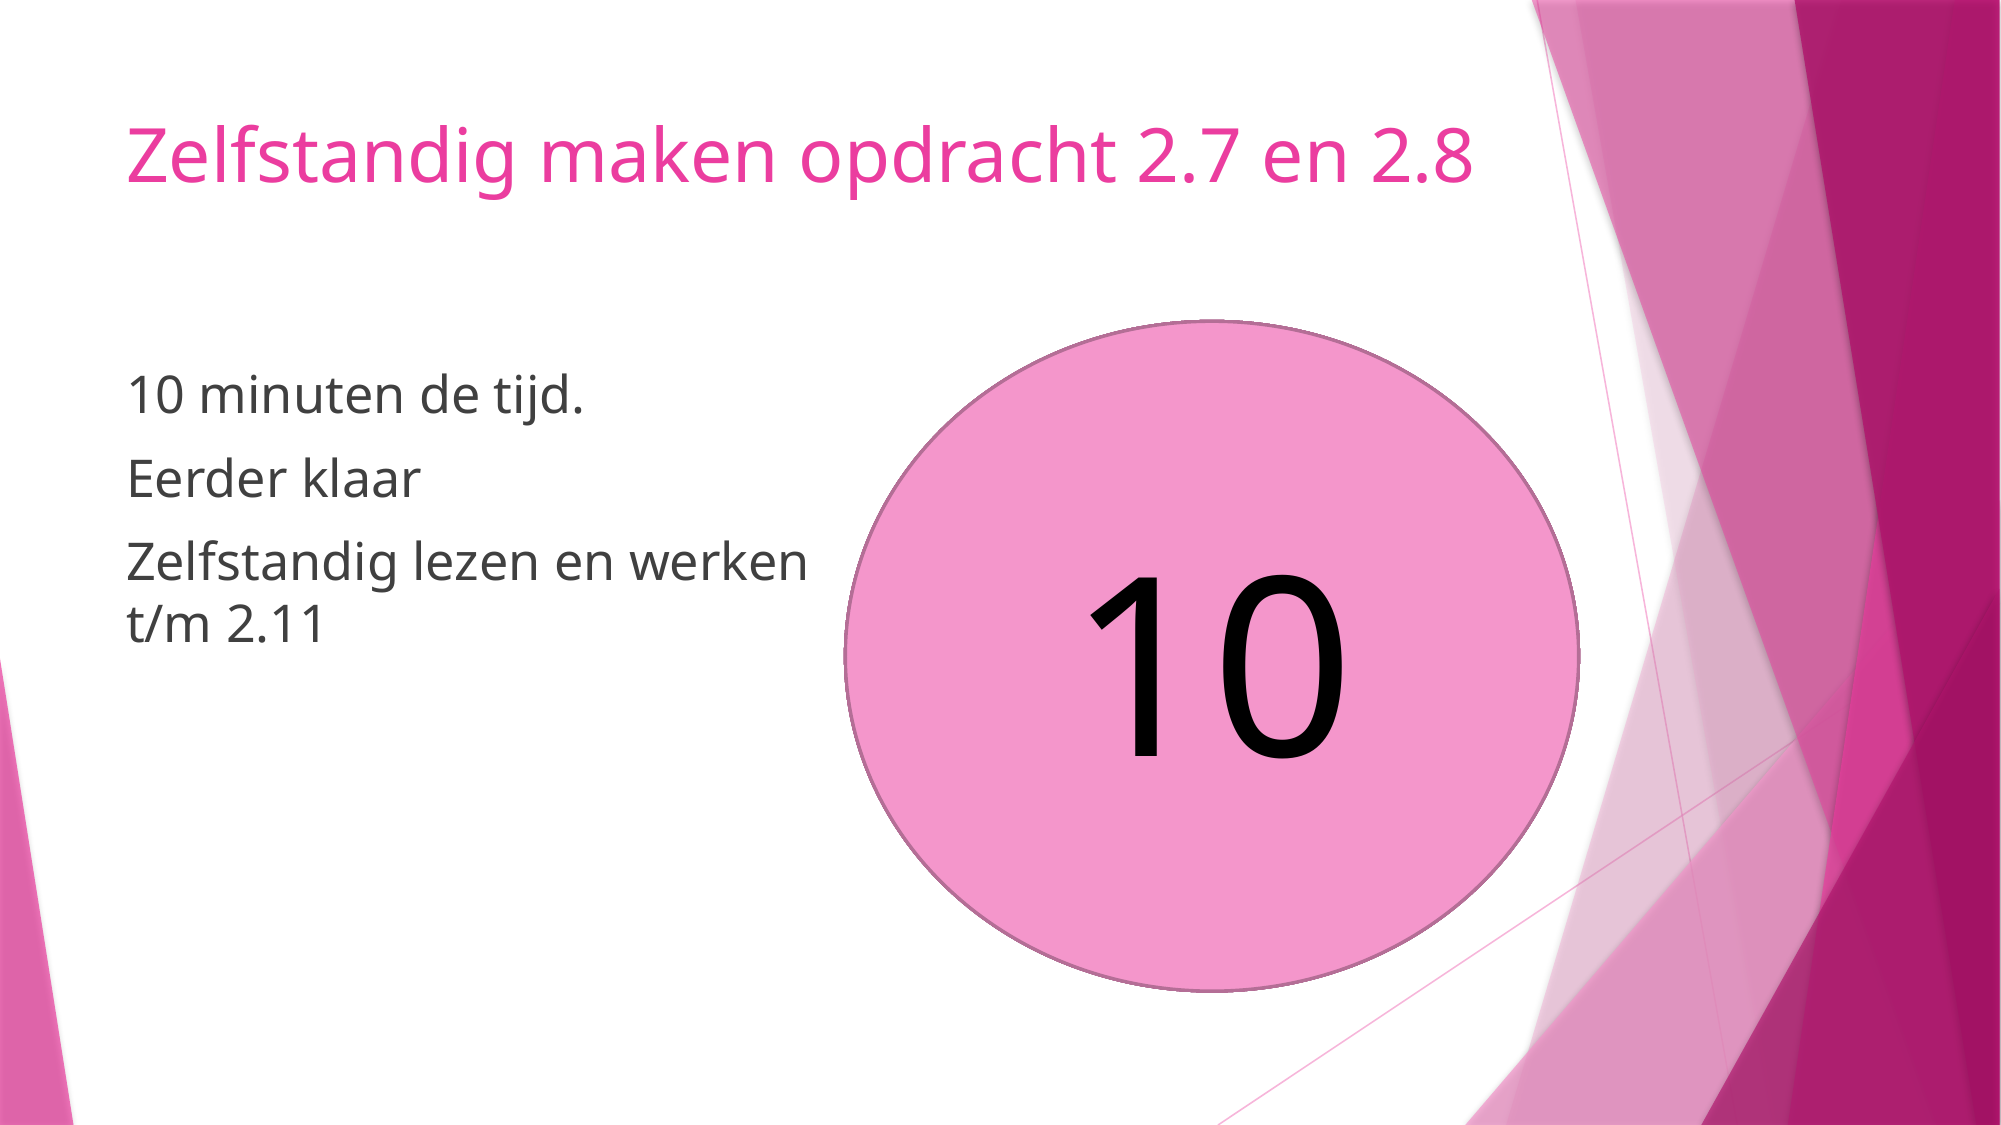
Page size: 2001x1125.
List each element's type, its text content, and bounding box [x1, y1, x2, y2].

title Zelfstandig maken opdracht 2.7 en 2.8 [111, 99, 1568, 317]
text_box 10 [843, 319, 1581, 993]
list 10 minuten de tijd. Eerder klaar Zelfstandig lezen en werken t/m 2.11 [111, 354, 846, 992]
